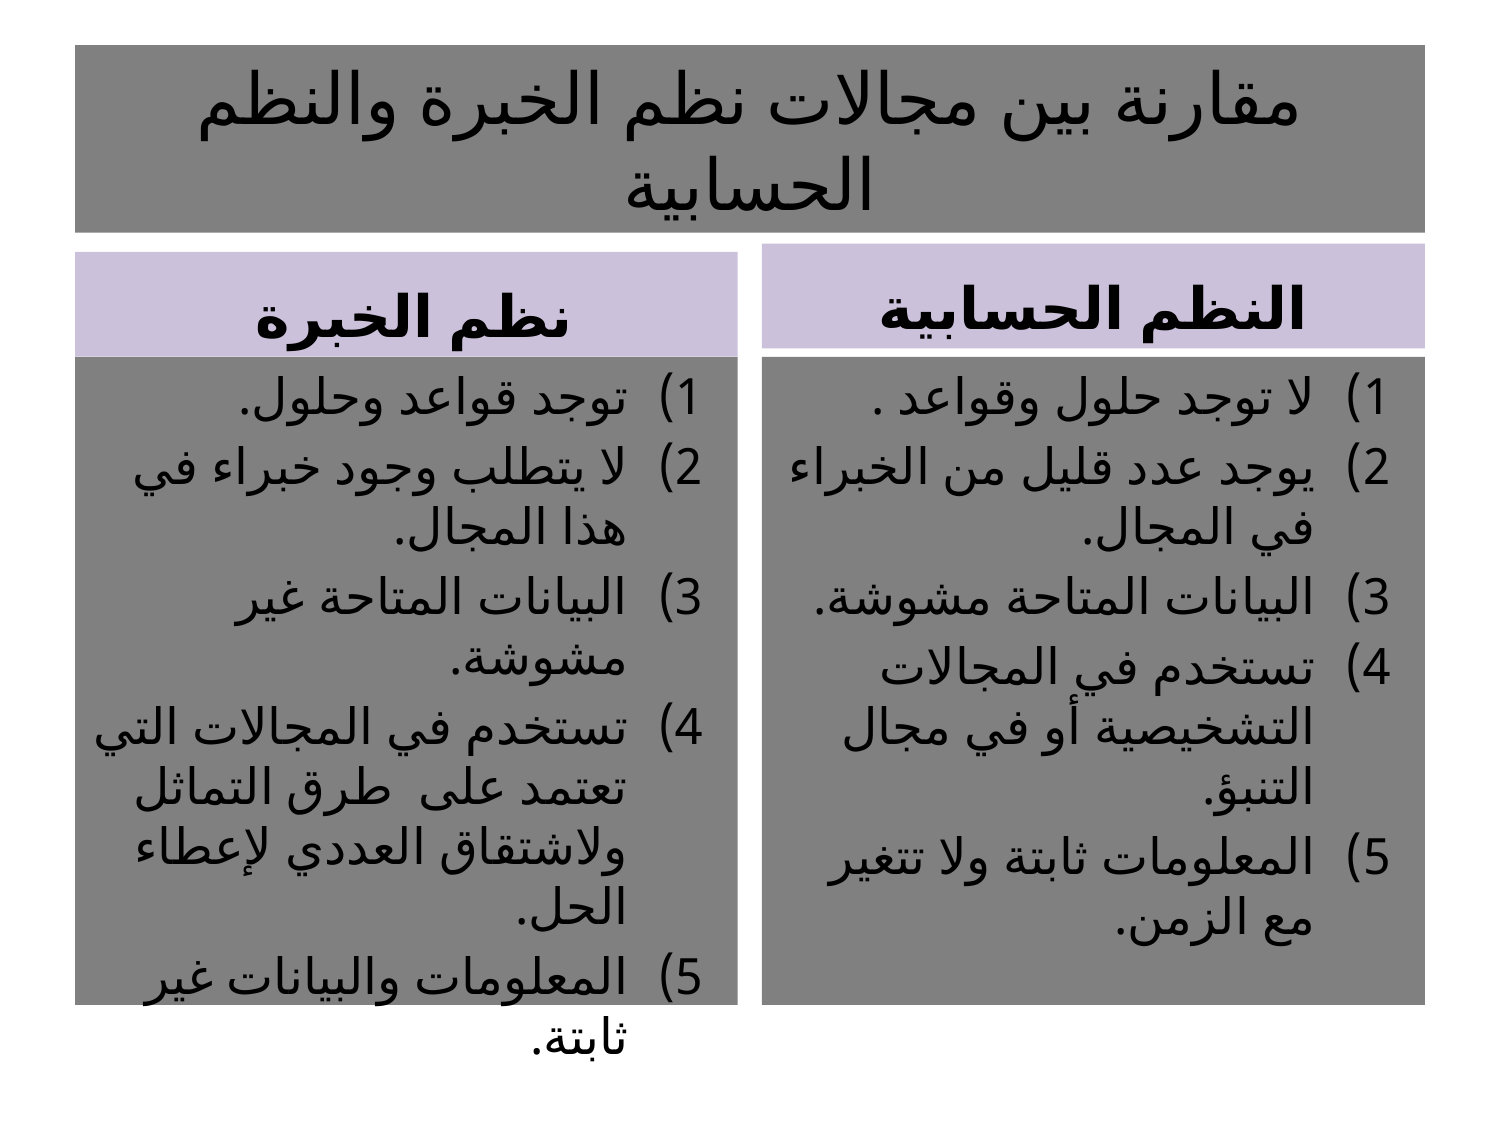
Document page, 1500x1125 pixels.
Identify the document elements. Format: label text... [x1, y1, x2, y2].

list نظم الخبرة [75, 251, 738, 357]
list توجد قواعد وحلول. لا يتطلب وجود خبراء في هذا المجال. البيانات المتاحة غير مشوشة. تستخدم في المجالات التي تعتمد على طرق التماثل ولاشتقاق العددي لإعطاء الحل. المعلومات والبيانات غير ثابتة. [75, 357, 738, 1005]
title مقارنة بين مجالات نظم الخبرة والنظم الحسابية [75, 45, 1425, 233]
list لا توجد حلول وقواعد . يوجد عدد قليل من الخبراء في المجال. البيانات المتاحة مشوشة. تستخدم في المجالات التشخيصية أو في مجال التنبؤ. المعلومات ثابتة ولا تتغير مع الزمن. [761, 356, 1425, 1005]
list النظم الحسابية [761, 243, 1425, 349]
